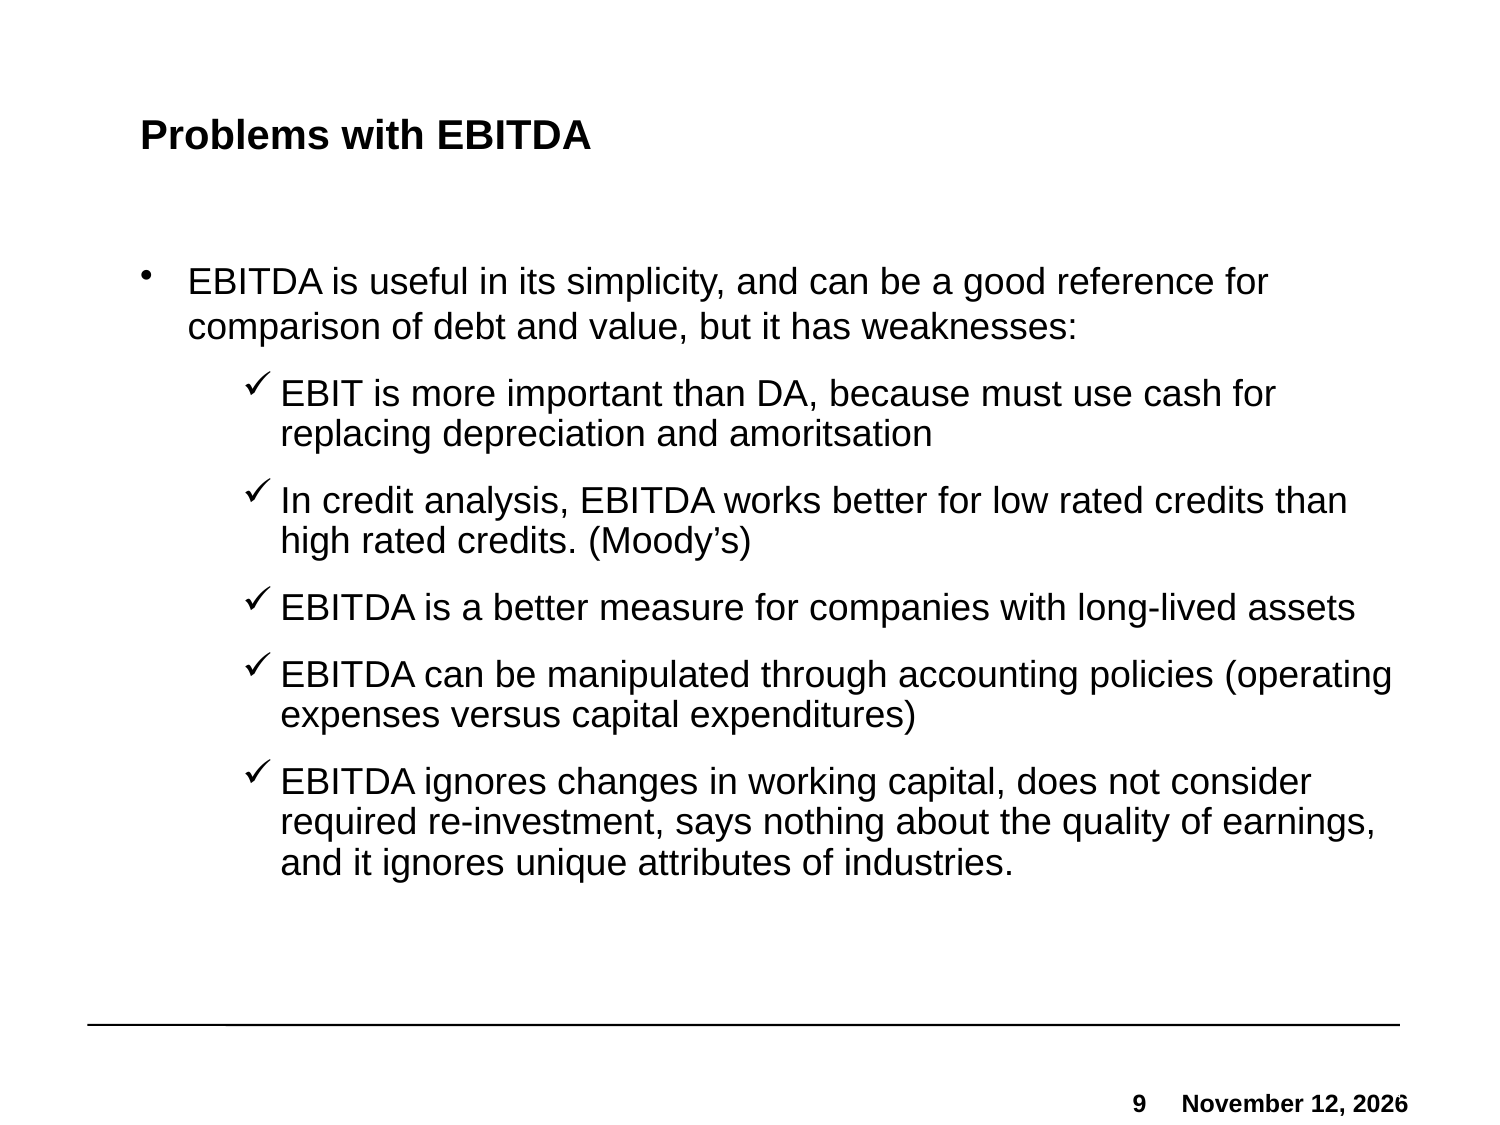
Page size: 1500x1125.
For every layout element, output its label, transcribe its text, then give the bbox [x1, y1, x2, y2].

list EBITDA is useful in its simplicity, and can be a good reference for comparison of debt and value, but it has weaknesses: EBIT is more important than DA, because must use cash for replacing depreciation and amoritsation In credit analysis, EBITDA works better for low rated credits than high rated credits. (Moody’s) EBITDA is a better measure for companies with long-lived assets EBITDA can be manipulated through accounting policies (operating expenses versus capital expenditures) EBITDA ignores changes in working capital, does not consider required re-investment, says nothing about the quality of earnings, and it ignores unique attributes of industries. [124, 249, 1426, 1013]
title Problems with EBITDA [124, 99, 1401, 226]
